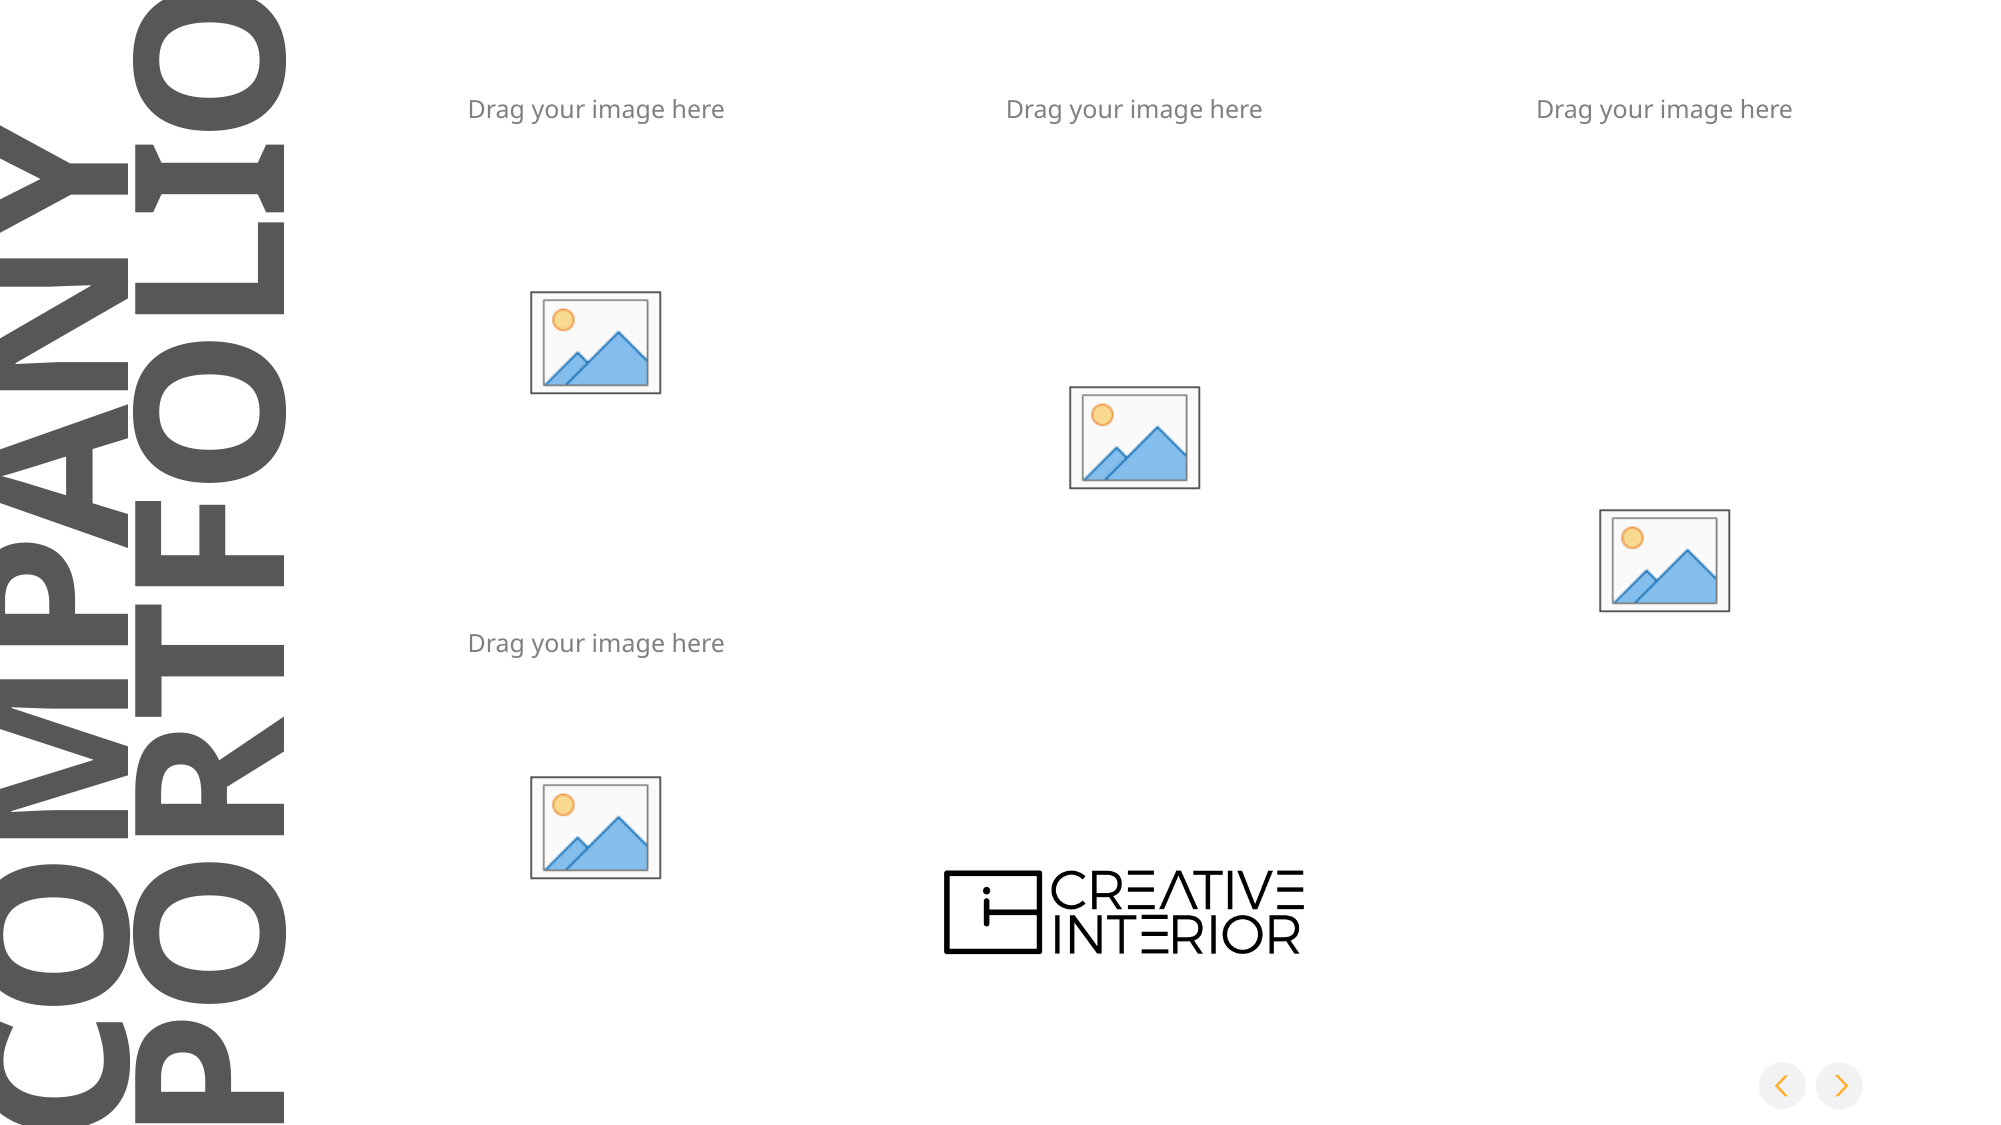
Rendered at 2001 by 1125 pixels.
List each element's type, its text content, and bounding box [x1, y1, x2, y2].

picture [349, 619, 844, 1036]
picture [944, 862, 1304, 968]
text_box COMPANY PORTFOLIO [6, 0, 334, 1125]
picture [349, 85, 844, 600]
picture [864, 85, 1405, 791]
picture [1430, 85, 1900, 1036]
